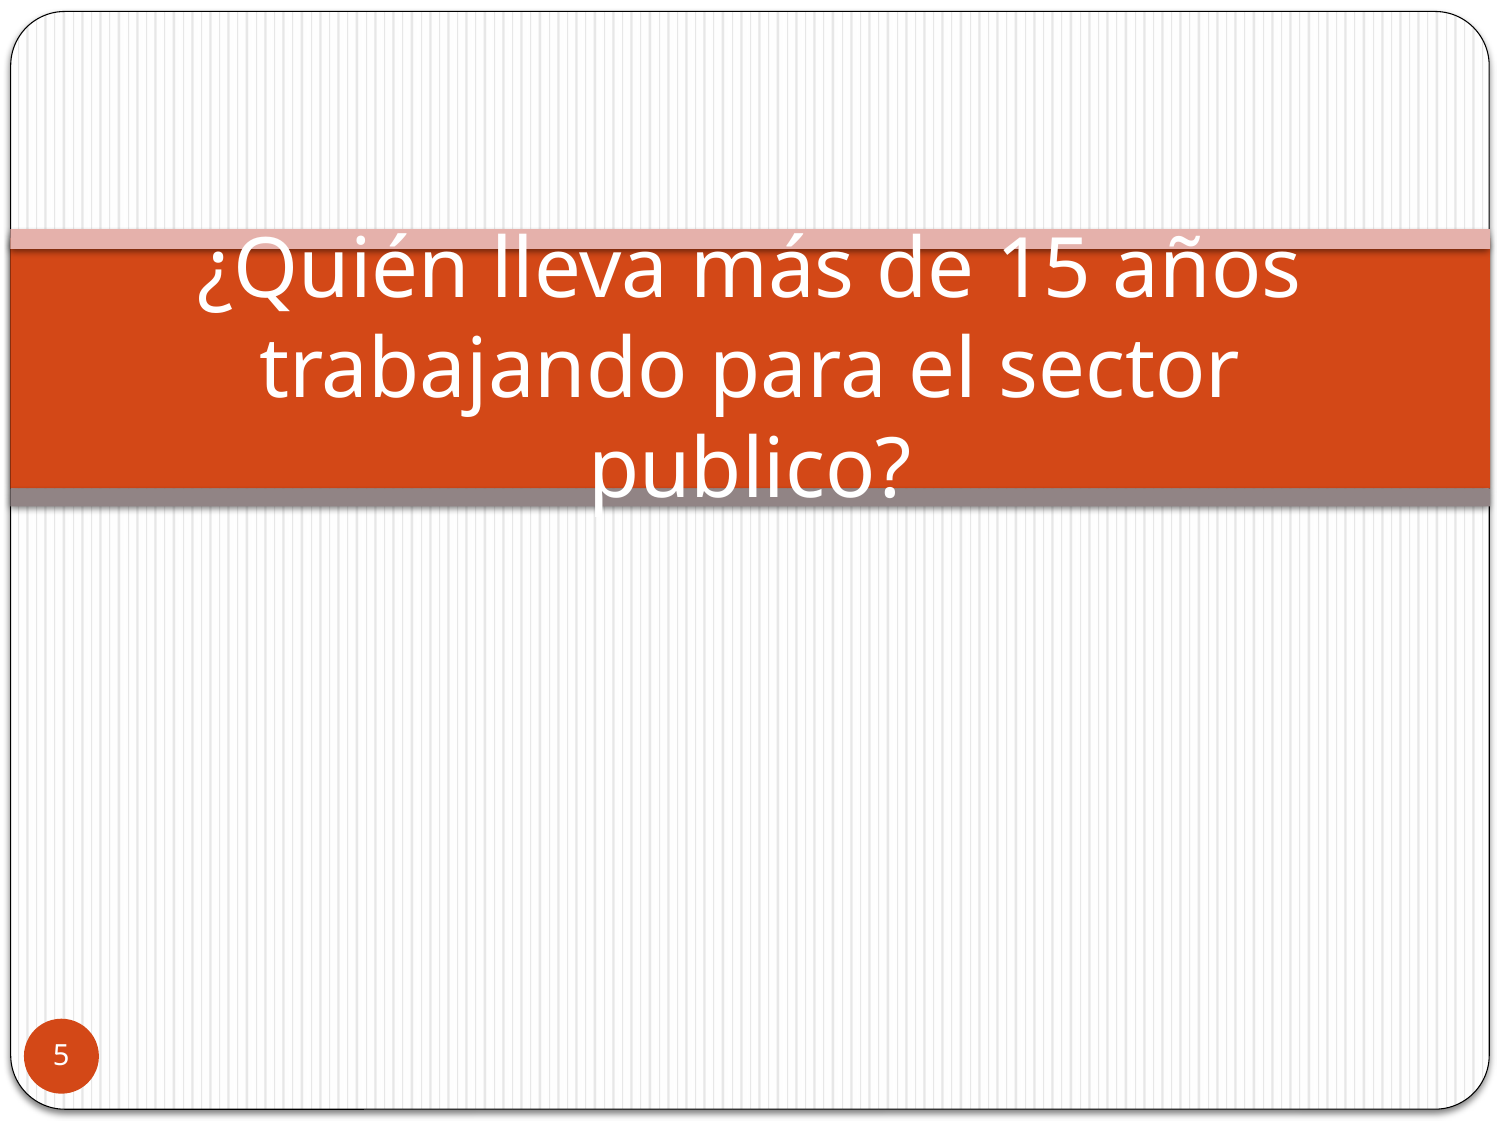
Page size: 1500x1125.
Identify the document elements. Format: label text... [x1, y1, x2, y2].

title ¿Quién lleva más de 15 años trabajando para el sector publico? [75, 247, 1425, 489]
slide_number 5 [23, 1018, 99, 1094]
